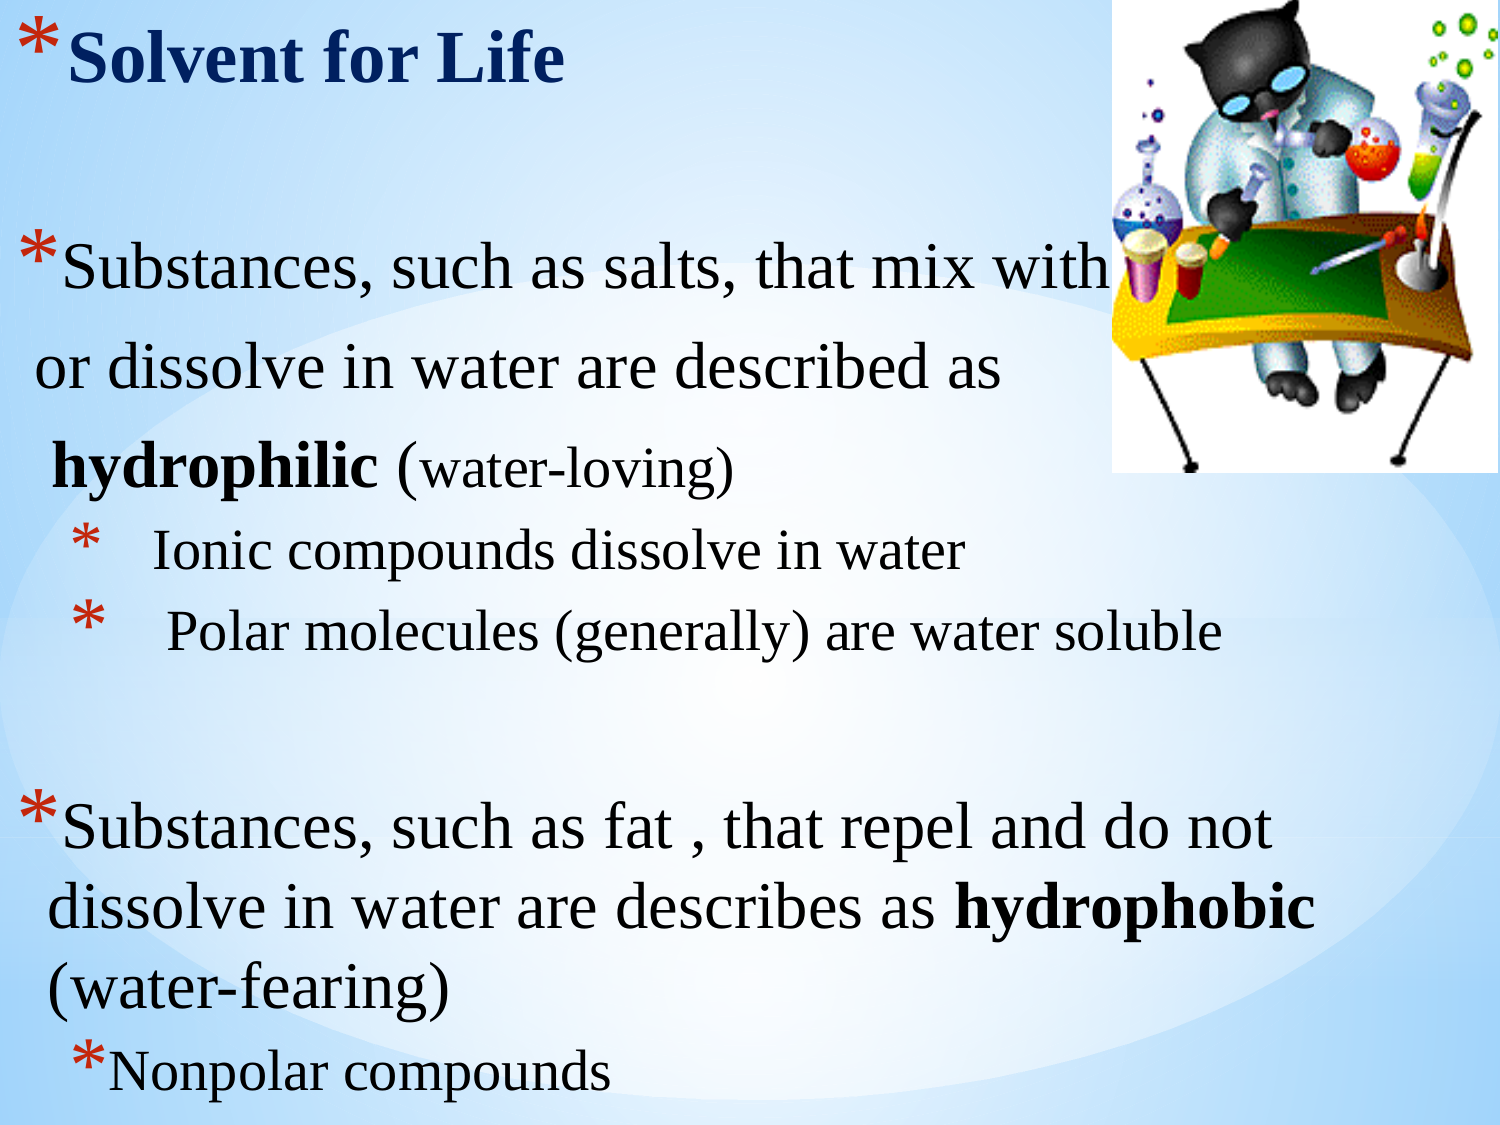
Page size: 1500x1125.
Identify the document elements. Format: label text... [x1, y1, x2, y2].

title Solvent for Life [0, 0, 1109, 125]
list Substances, such as salts, that mix with or dissolve in water are described as hydrophilic (water-loving) Ionic compounds dissolve in water Polar molecules (generally) are water soluble Substances, such as fat , that repel and do not dissolve in water are describes as hydrophobic (water-fearing) Nonpolar compounds [0, 125, 1500, 1038]
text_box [1112, 0, 1498, 473]
